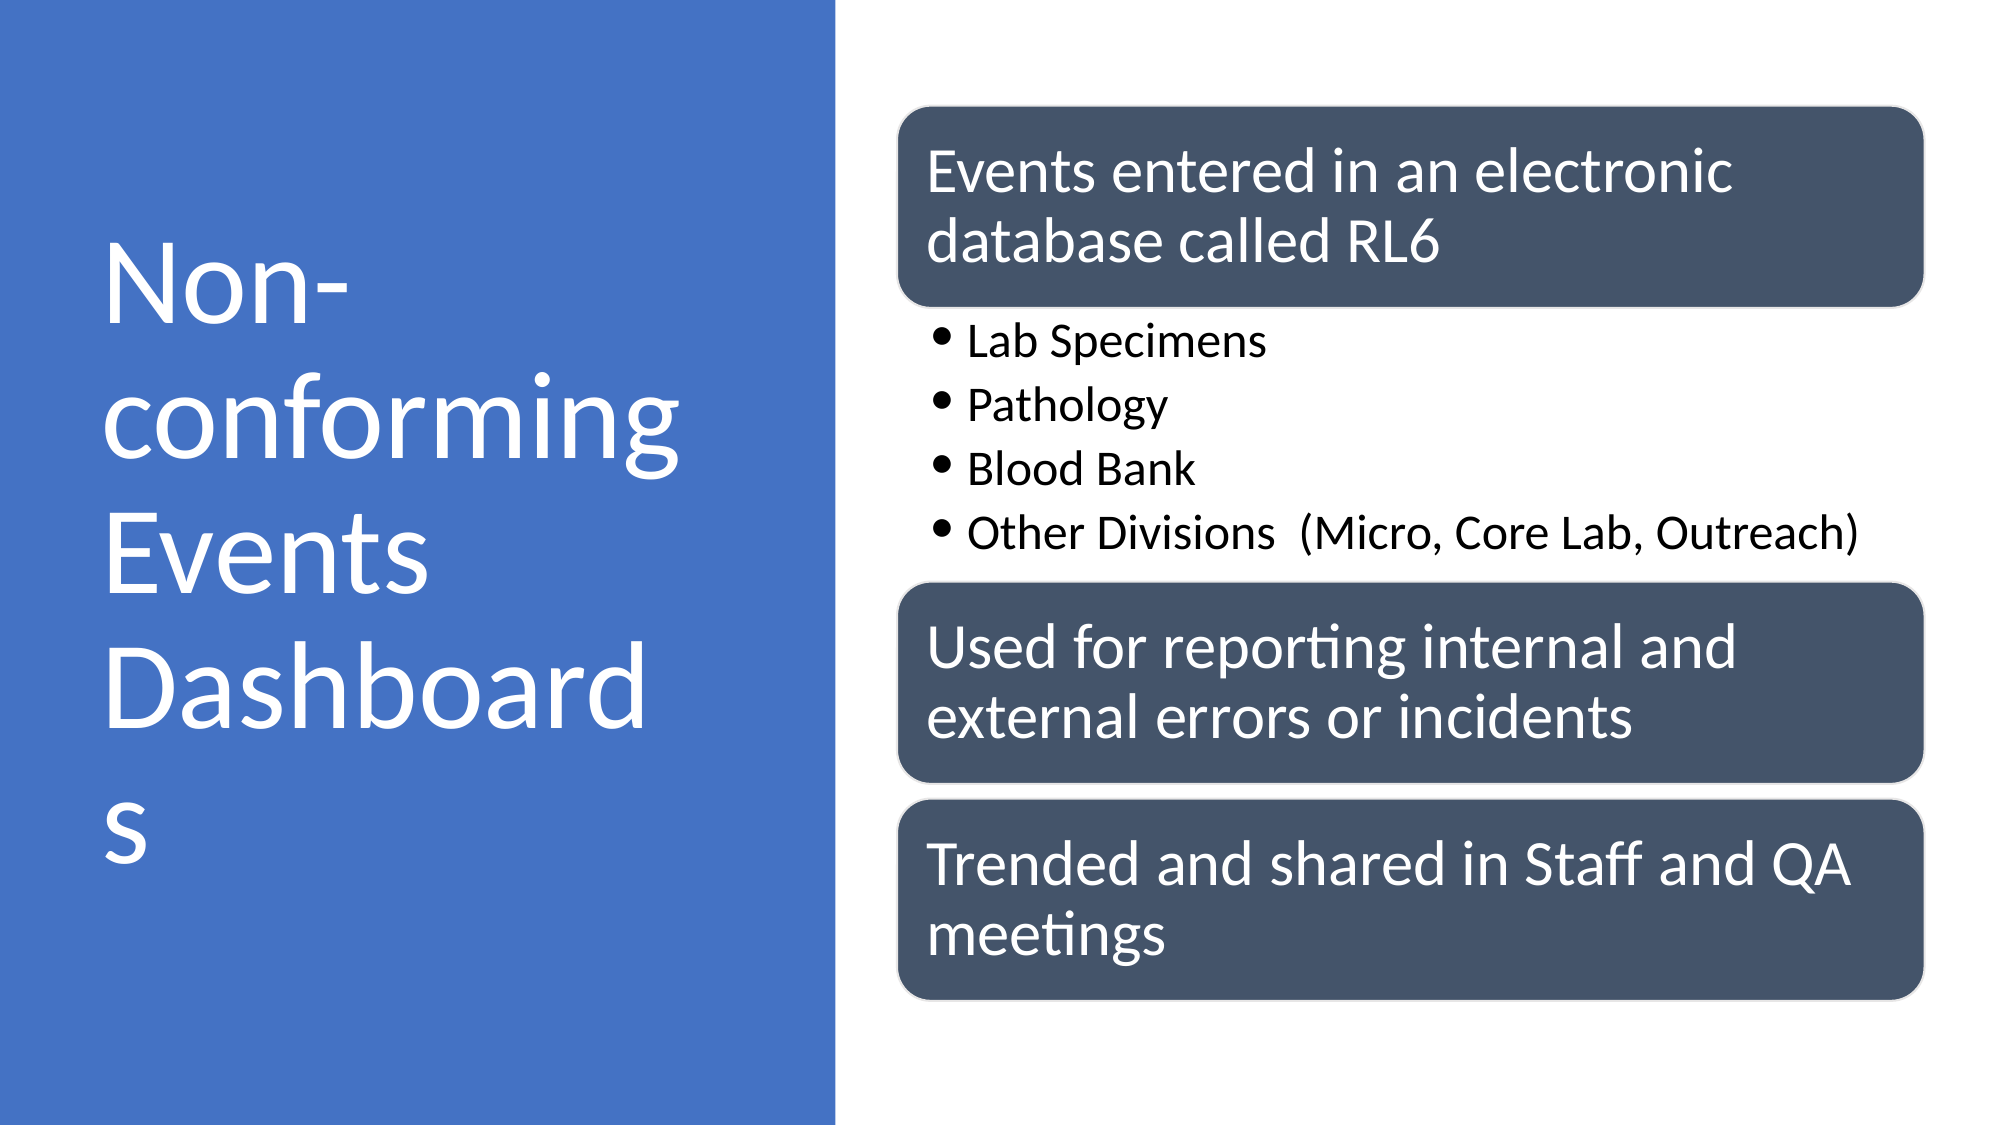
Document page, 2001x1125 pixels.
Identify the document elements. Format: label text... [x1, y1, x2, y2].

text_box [896, 105, 1925, 1002]
text_box [0, 0, 836, 1125]
title Non-conforming Events Dashboards [86, 101, 711, 1005]
